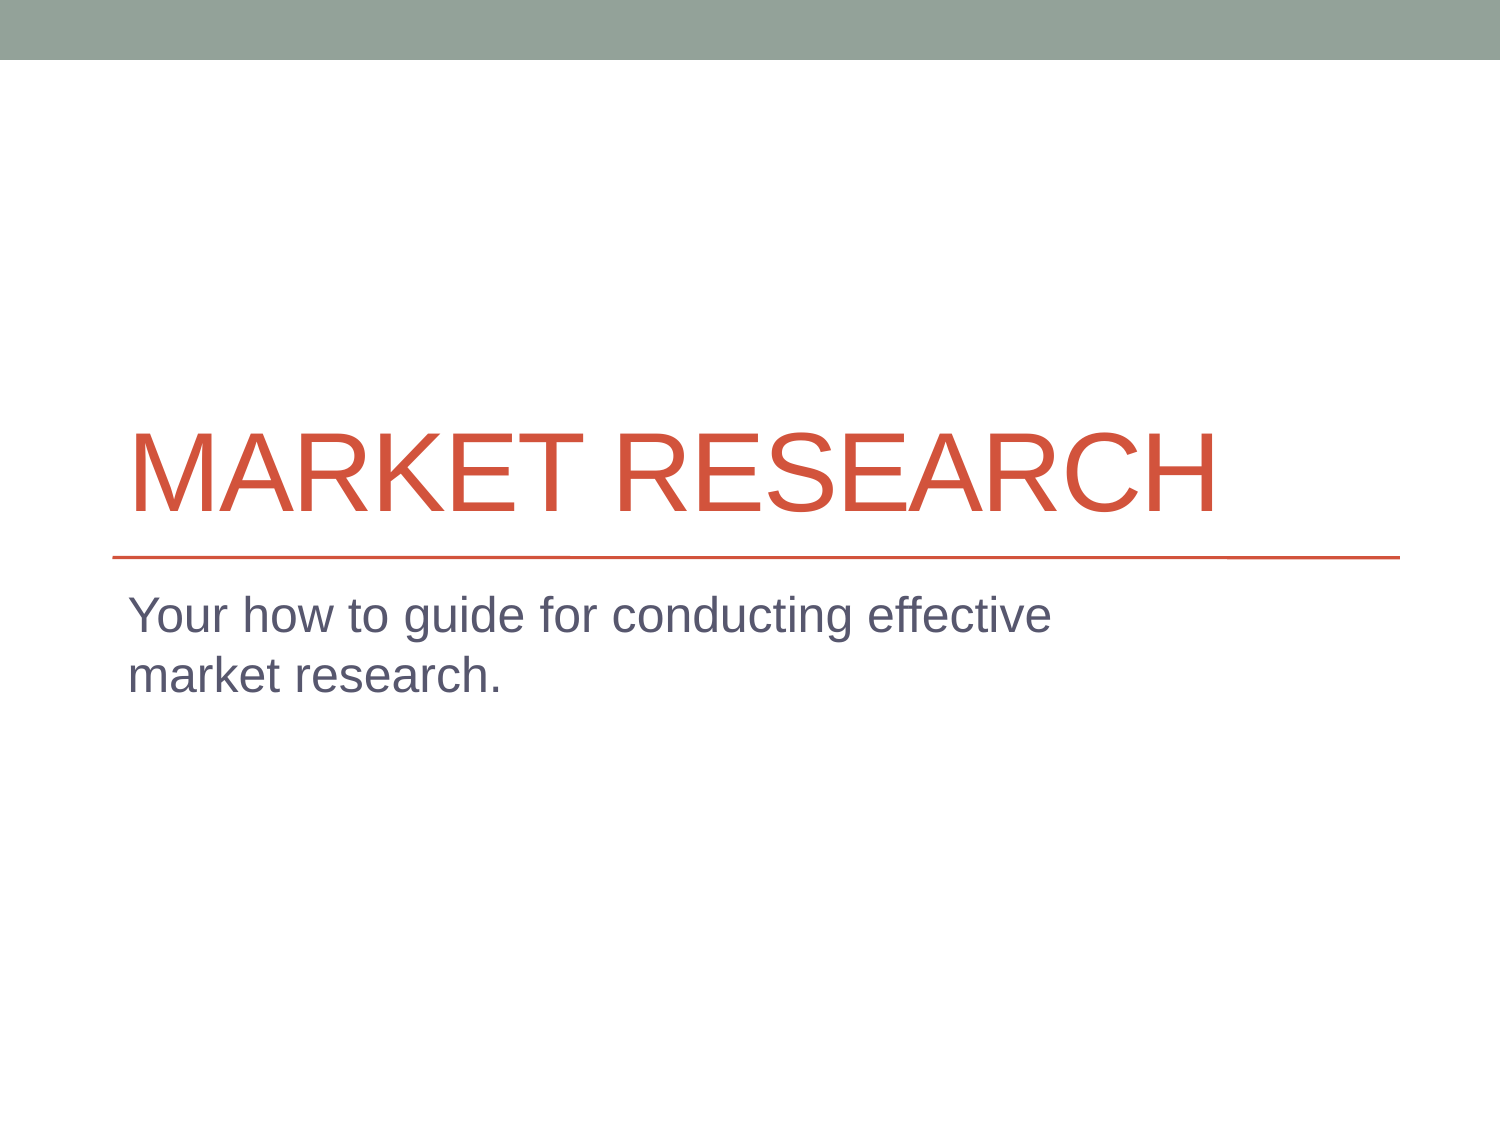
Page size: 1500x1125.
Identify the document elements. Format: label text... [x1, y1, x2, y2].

title Market Research [112, 224, 1400, 542]
subtitle Your how to guide for conducting effective market research. [112, 575, 1163, 863]
